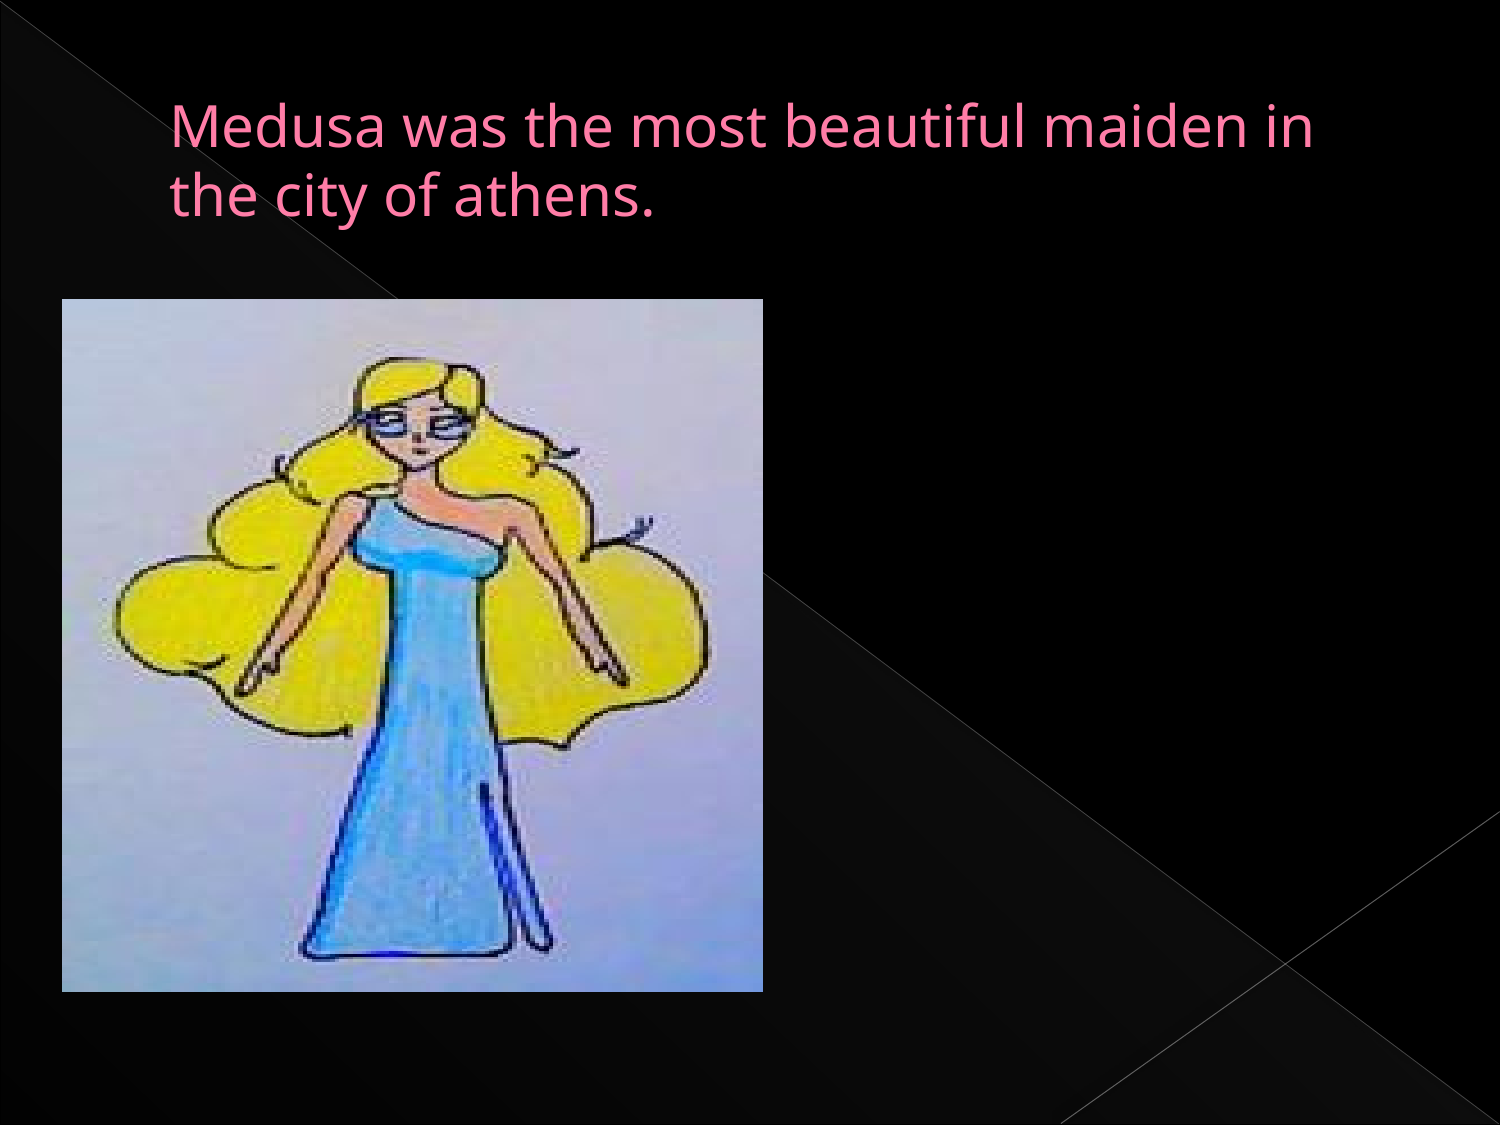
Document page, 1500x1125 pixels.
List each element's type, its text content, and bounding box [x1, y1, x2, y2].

picture [62, 299, 763, 992]
title Medusa was the most beautiful maiden in the city of athens. [75, 43, 1425, 274]
